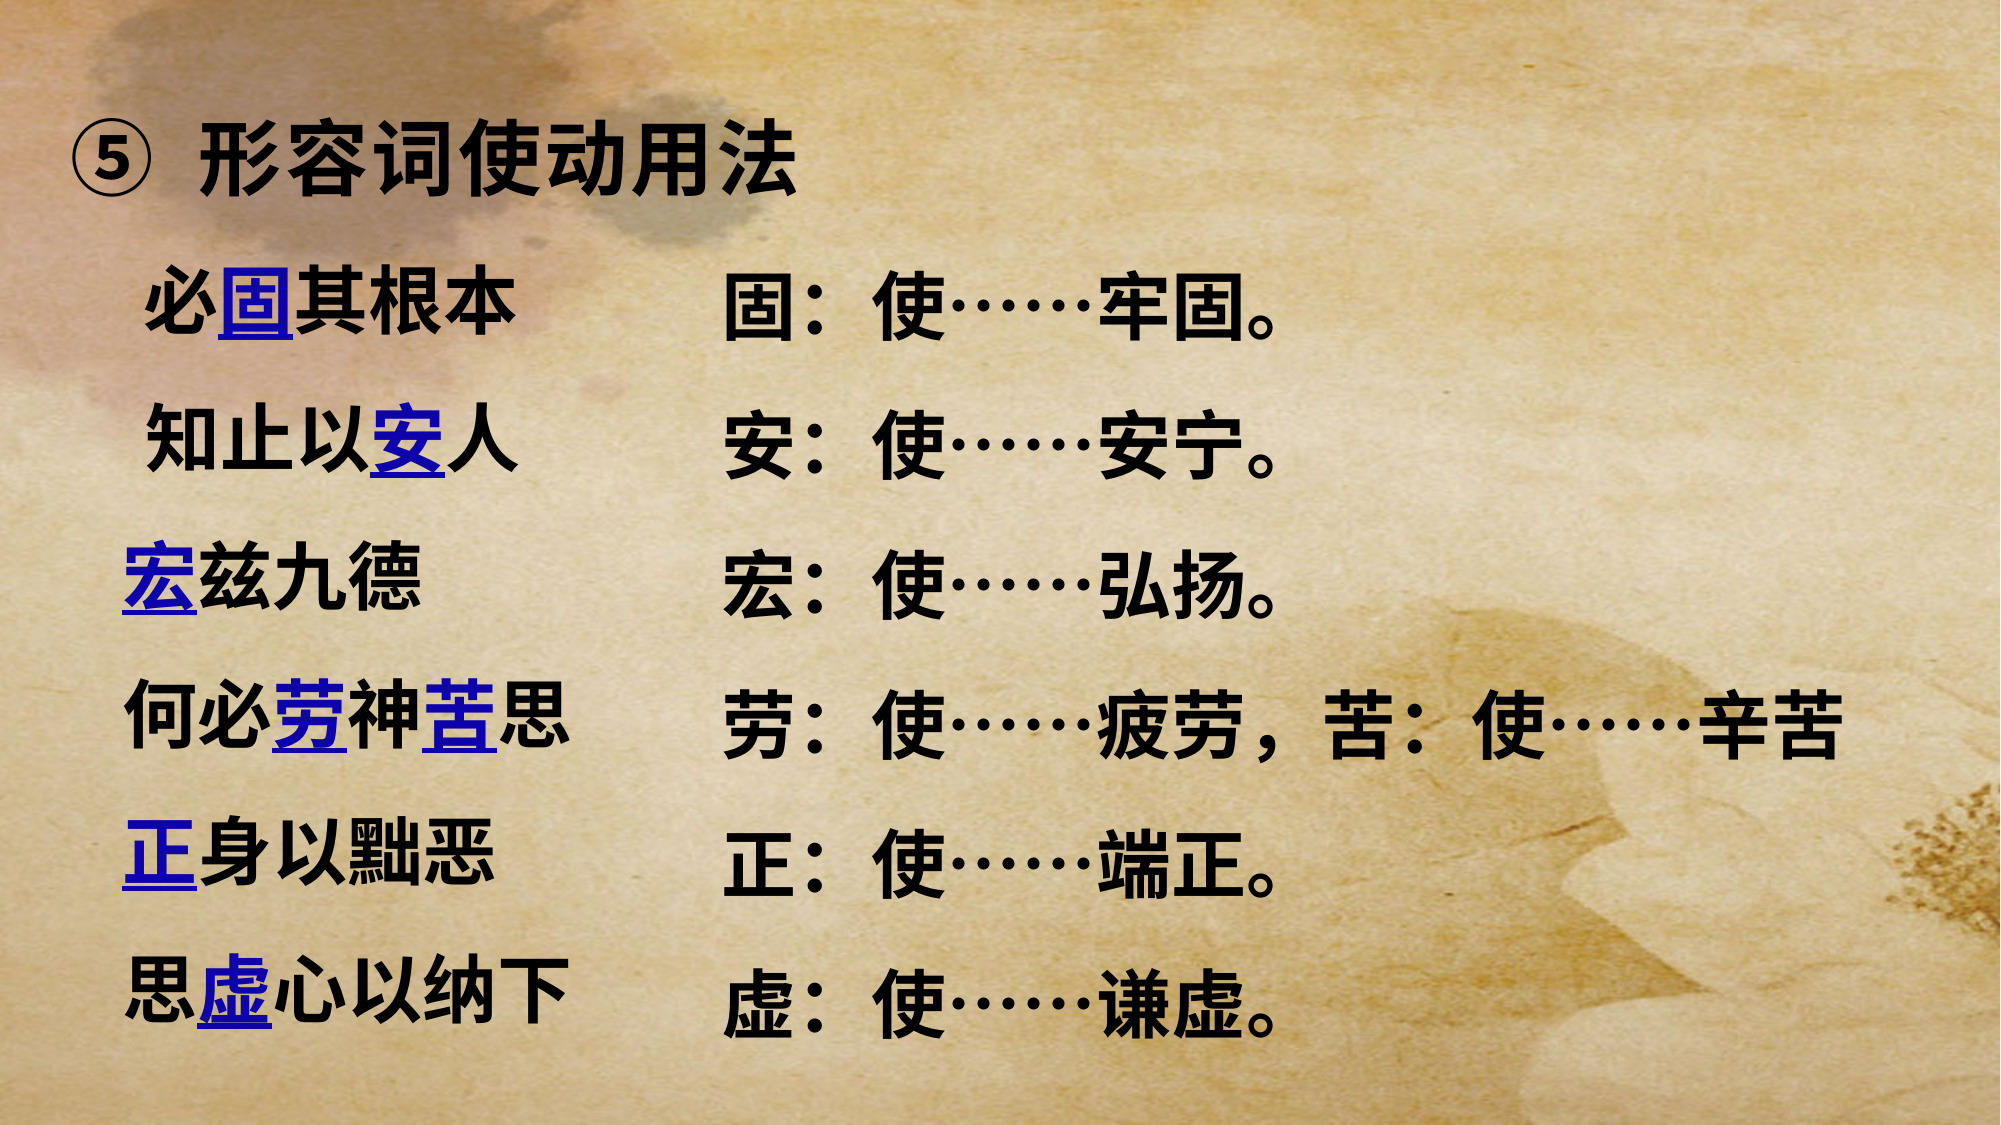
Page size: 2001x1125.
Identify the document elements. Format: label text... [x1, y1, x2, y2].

list ⑤ 形容词使动用法 必固其根本 知止以安人 宏兹九德 何必劳神苦思 正身以黜恶 思虚心以纳下 [53, 75, 1017, 1050]
picture [0, 0, 2001, 1125]
text_box 固：使……牢固。 安：使……安宁。 宏：使……弘扬。 劳：使……疲劳，苦：使……辛苦 正：使……端正。 虚：使……谦虚。 [707, 202, 1923, 1055]
